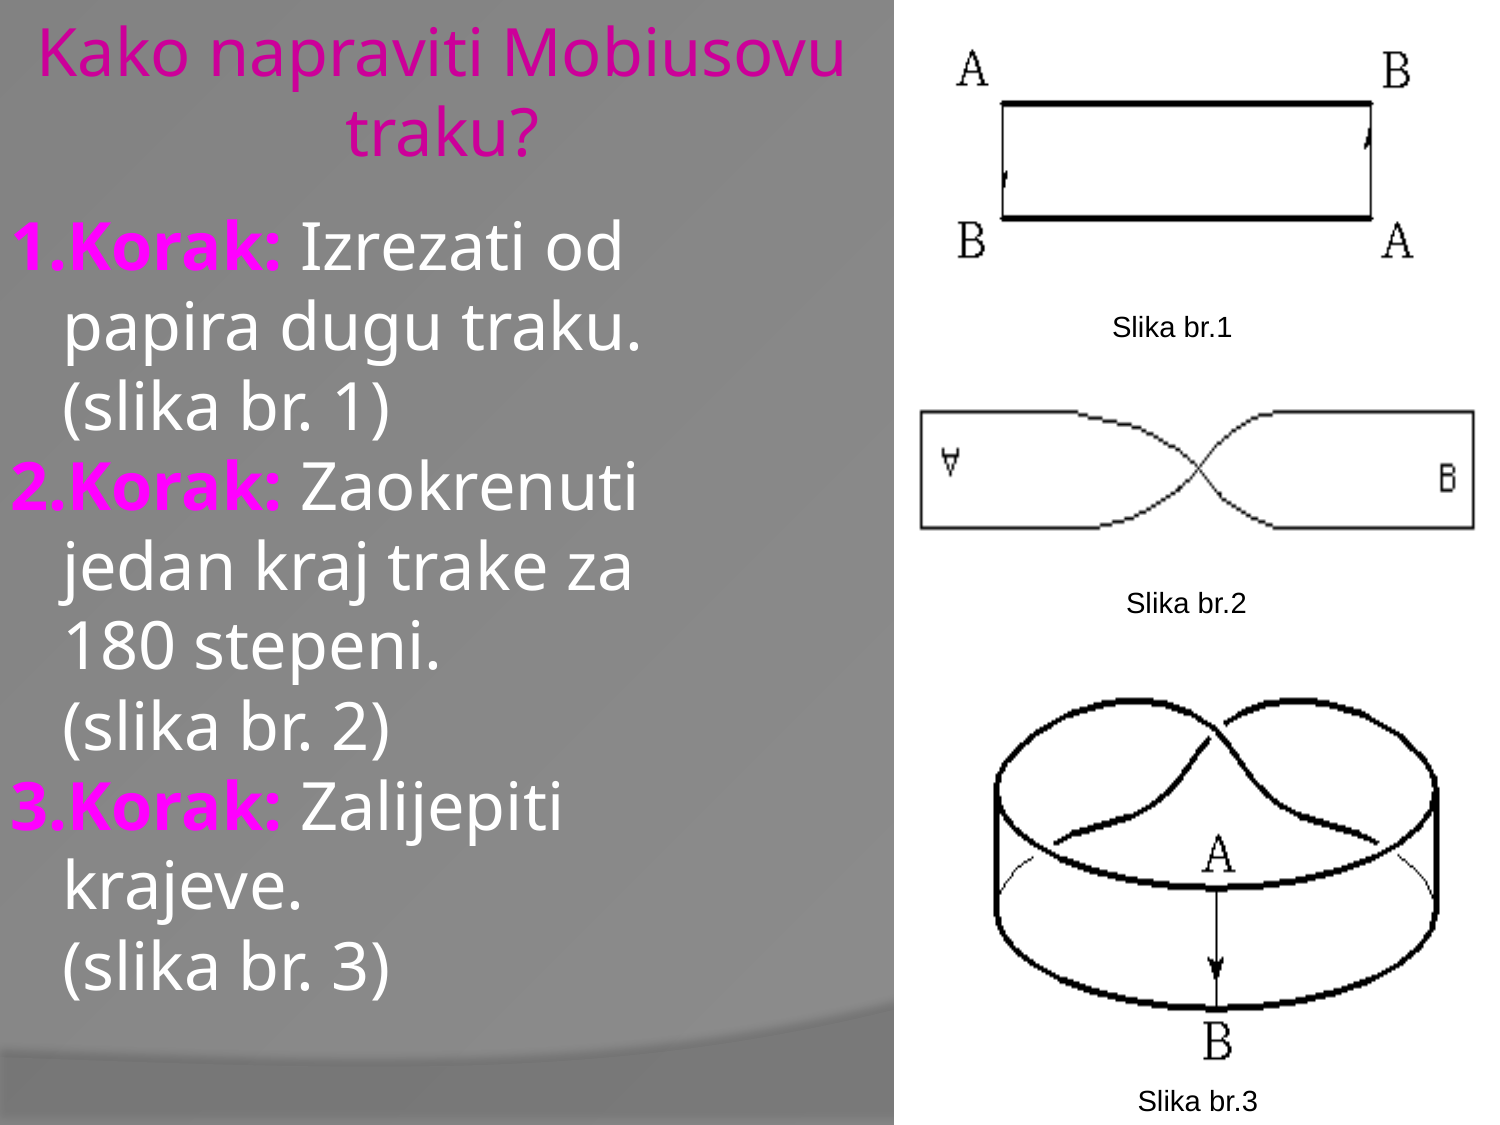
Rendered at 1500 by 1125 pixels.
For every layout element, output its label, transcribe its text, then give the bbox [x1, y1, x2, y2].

picture [893, 0, 1500, 331]
picture [893, 627, 1500, 1125]
text_box 1.Korak: Izrezati od papira dugu traku. (slika br. 1) 2.Korak: Zaokrenuti jedan kraj trake za 180 stepeni. (slika br. 2) 3.Korak: Zalijepiti krajeve. (slika br. 3) [0, 196, 884, 1011]
picture [893, 340, 1500, 619]
text_box Kako napraviti Mobiusovu traku? [0, 2, 884, 177]
